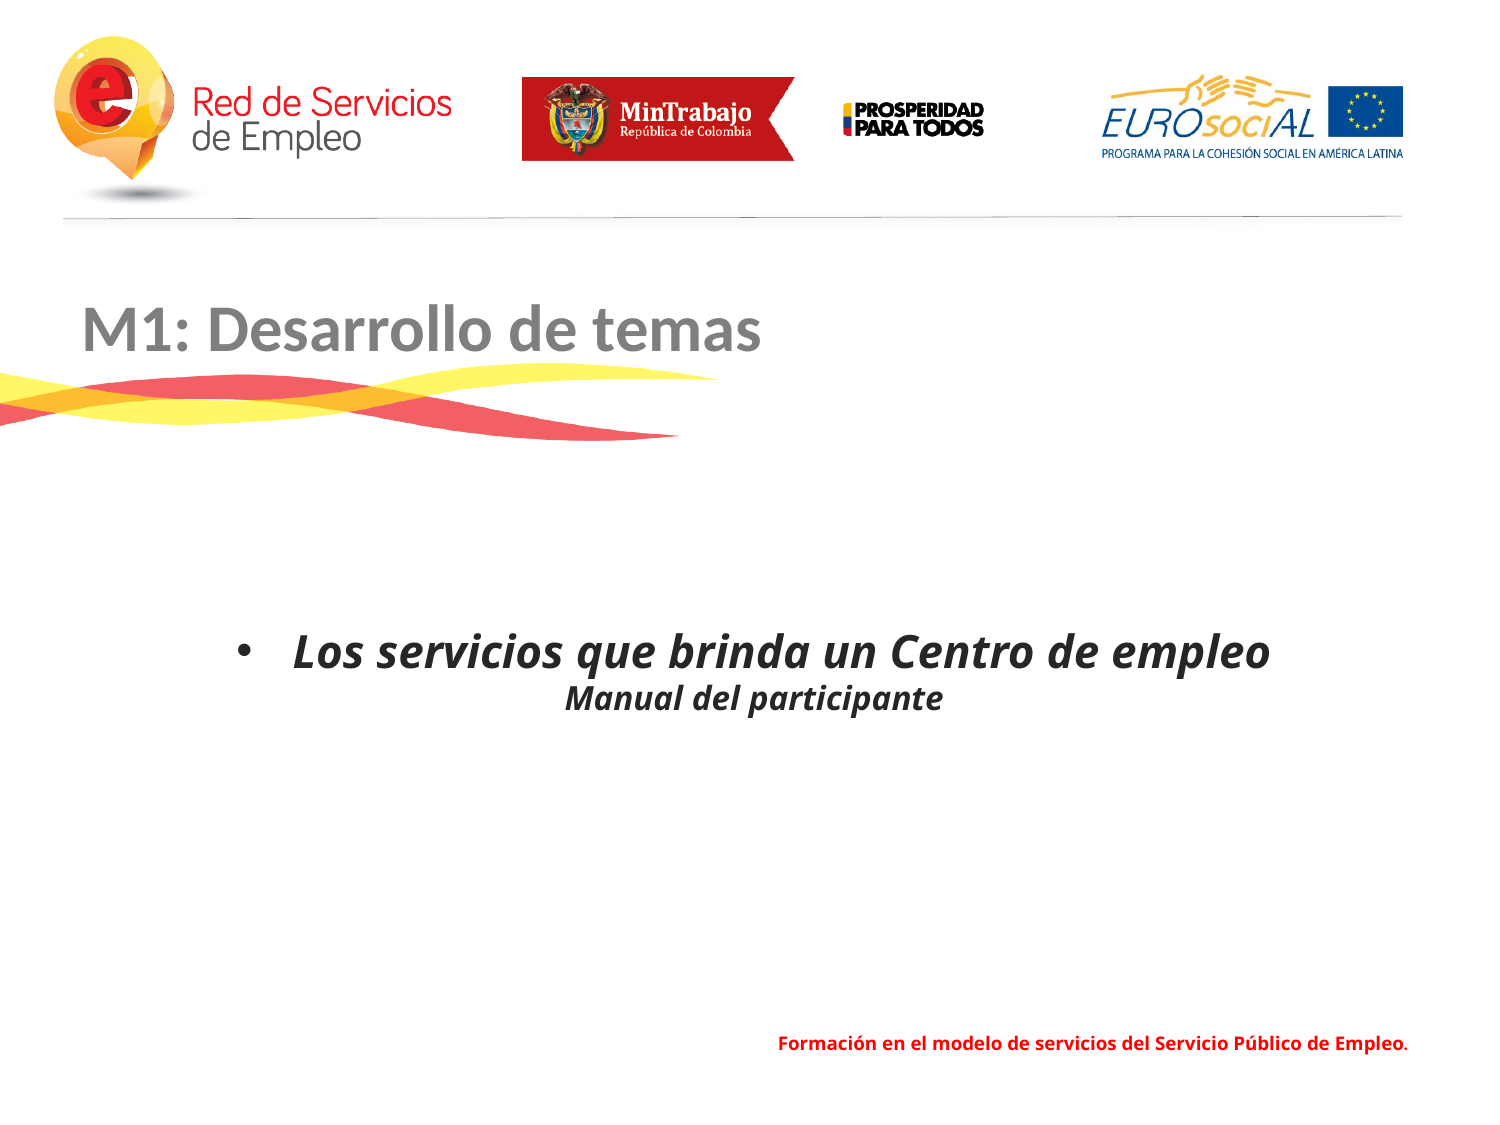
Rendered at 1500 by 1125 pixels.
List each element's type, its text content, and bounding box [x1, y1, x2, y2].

picture [0, 358, 721, 441]
picture [1102, 74, 1403, 158]
picture [521, 77, 987, 162]
picture [54, 35, 452, 205]
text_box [62, 215, 1403, 220]
text_box Los servicios que brinda un Centro de empleo Manual del participante [29, 614, 1480, 725]
text_box M1: Desarrollo de temas [67, 277, 1199, 372]
title Formación en el modelo de servicios del Servicio Público de Empleo. [720, 999, 1471, 1088]
